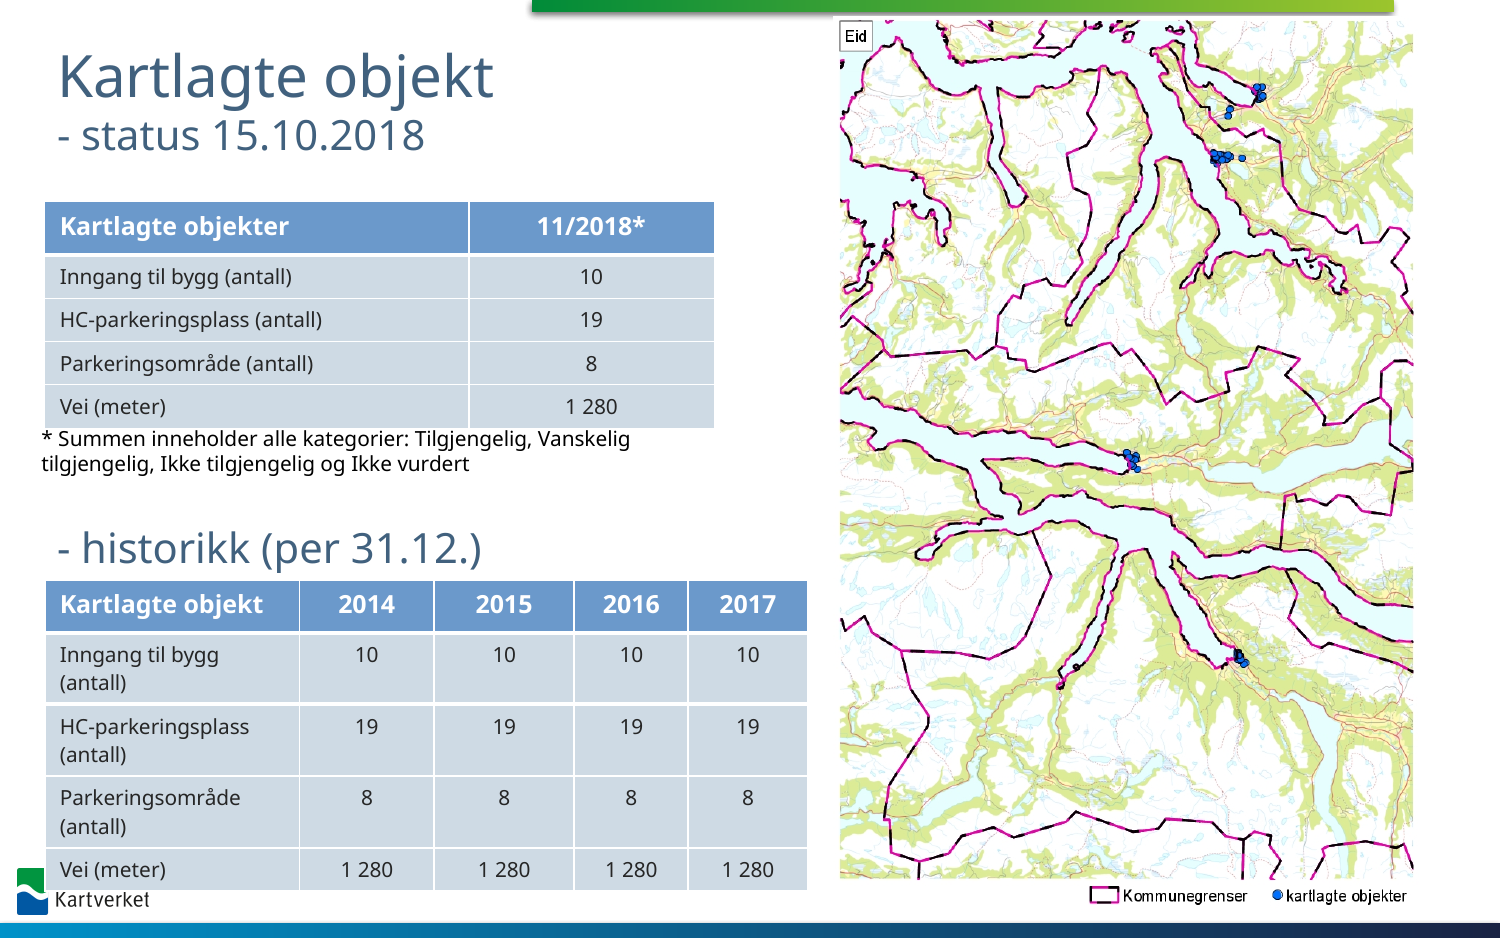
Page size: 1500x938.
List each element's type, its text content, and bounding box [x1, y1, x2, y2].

table_cell 1 280 [689, 849, 807, 890]
table_cell 8 [575, 777, 687, 847]
table_cell 1 280 [575, 849, 687, 890]
text_box - historikk (per 31.12.) [42, 496, 828, 580]
table_cell 1 280 [470, 385, 714, 428]
table_header 2014 [300, 581, 433, 631]
table_header Kartlagte objekter [45, 202, 468, 253]
table_cell 10 [470, 257, 714, 298]
table_cell Vei (meter) [45, 385, 468, 417]
table_cell 19 [300, 706, 433, 775]
table_cell 8 [689, 777, 807, 847]
table_cell 19 [689, 706, 807, 775]
table_cell HC-parkeringsplass (antall) [45, 299, 468, 341]
table_cell 10 [300, 635, 433, 702]
table_cell 8 [300, 777, 433, 847]
table_cell 1 280 [435, 849, 573, 890]
table_cell 8 [470, 342, 714, 384]
table_cell Inngang til bygg (antall) [45, 257, 468, 298]
table_header 11/2018* [470, 202, 714, 253]
table_cell HC-parkeringsplass (antall) [46, 706, 299, 775]
table_header 2016 [575, 581, 687, 631]
table_cell 19 [575, 706, 687, 775]
table_cell 10 [689, 635, 807, 702]
table_cell 8 [435, 777, 573, 847]
table_cell 19 [435, 706, 573, 775]
text_box * Summen inneholder alle kategorier: Tilgjengelig, Vanskelig tilgjengelig, Ikke tilgjengelig og Ikke vurdert [26, 417, 711, 483]
table_cell 10 [575, 635, 687, 702]
text_box Kartlagte objekt - status 15.10.2018 [42, 24, 828, 167]
table_header Kartlagte objekt [46, 581, 299, 631]
table_cell 10 [435, 635, 573, 702]
table_header 2015 [435, 581, 573, 631]
table_cell 1 280 [300, 849, 433, 890]
picture [833, 16, 1419, 913]
table_cell Parkeringsområde (antall) [45, 342, 468, 384]
table_cell Vei (meter) [46, 849, 299, 890]
table_cell Inngang til bygg (antall) [46, 635, 299, 702]
table_cell 19 [470, 299, 714, 341]
table_cell Parkeringsområde (antall) [46, 777, 299, 847]
table_header 2017 [689, 581, 807, 631]
